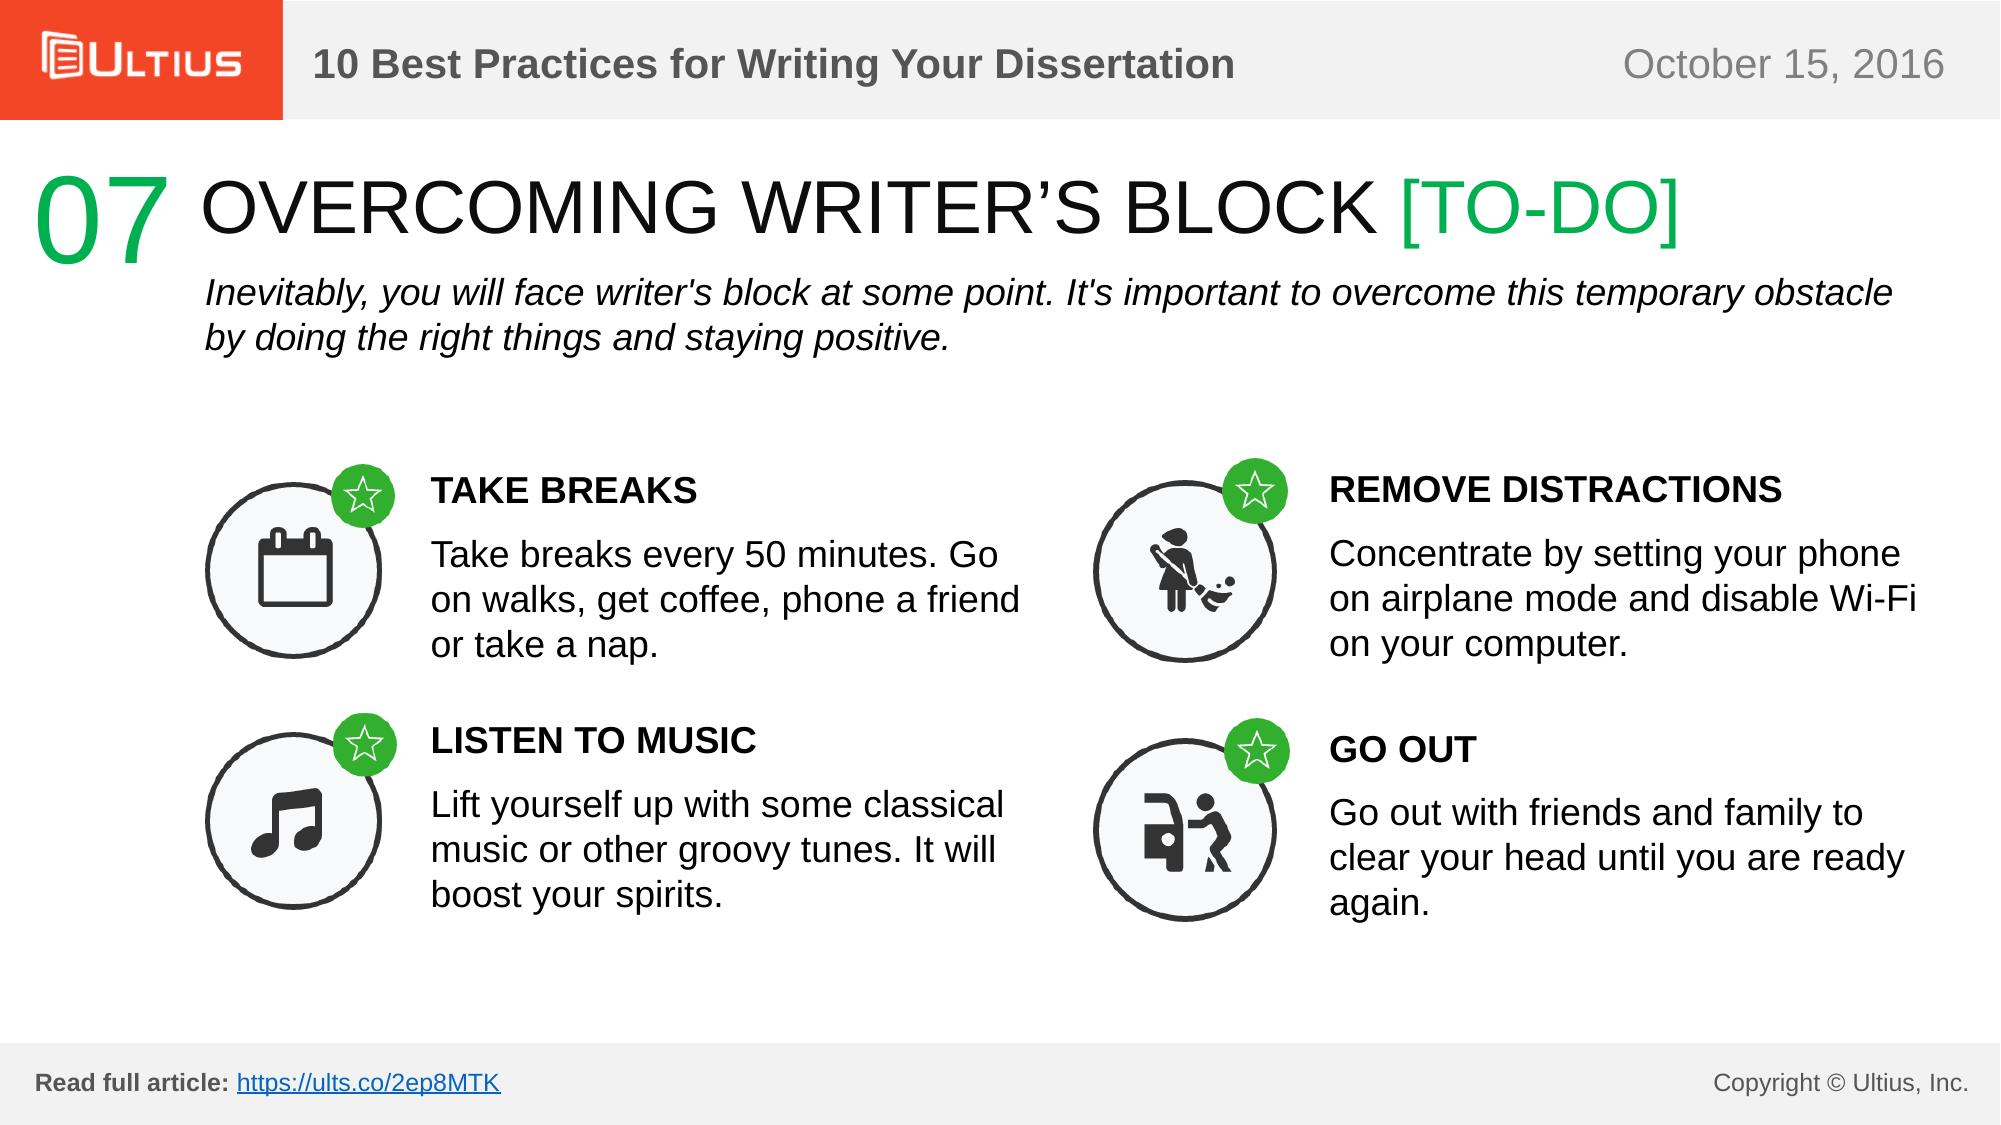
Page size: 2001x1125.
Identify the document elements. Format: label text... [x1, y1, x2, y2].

text_box Take breaks every 50 minutes. Go on walks, get coffee, phone a friend or take a nap. [415, 522, 1045, 673]
picture [0, 0, 283, 120]
text_box OVERCOMING WRITER’S BLOCK [TO-DO] [243, 150, 1966, 256]
text_box Inevitably, you will face writer's block at some point. It's important to overcome this temporary obstacle by doing the right things and staying positive. [190, 260, 1910, 366]
text_box Go out with friends and family to clear your head until you are ready again. [1314, 781, 1943, 931]
text_box Concentrate by setting your phone on airplane mode and disable Wi-Fi on your computer. [1314, 521, 1943, 672]
picture [192, 436, 405, 919]
text_box 07 [19, 131, 243, 297]
text_box TAKE BREAKS [415, 458, 1035, 519]
text_box Lift yourself up with some classical music or other groovy tunes. It will boost your spirits. [415, 772, 1045, 923]
text_box REMOVE DISTRACTIONS [1314, 457, 1933, 518]
text_box GO OUT [1314, 717, 1933, 777]
text_box LISTEN TO MUSIC [415, 708, 1035, 769]
picture [1079, 443, 1308, 934]
